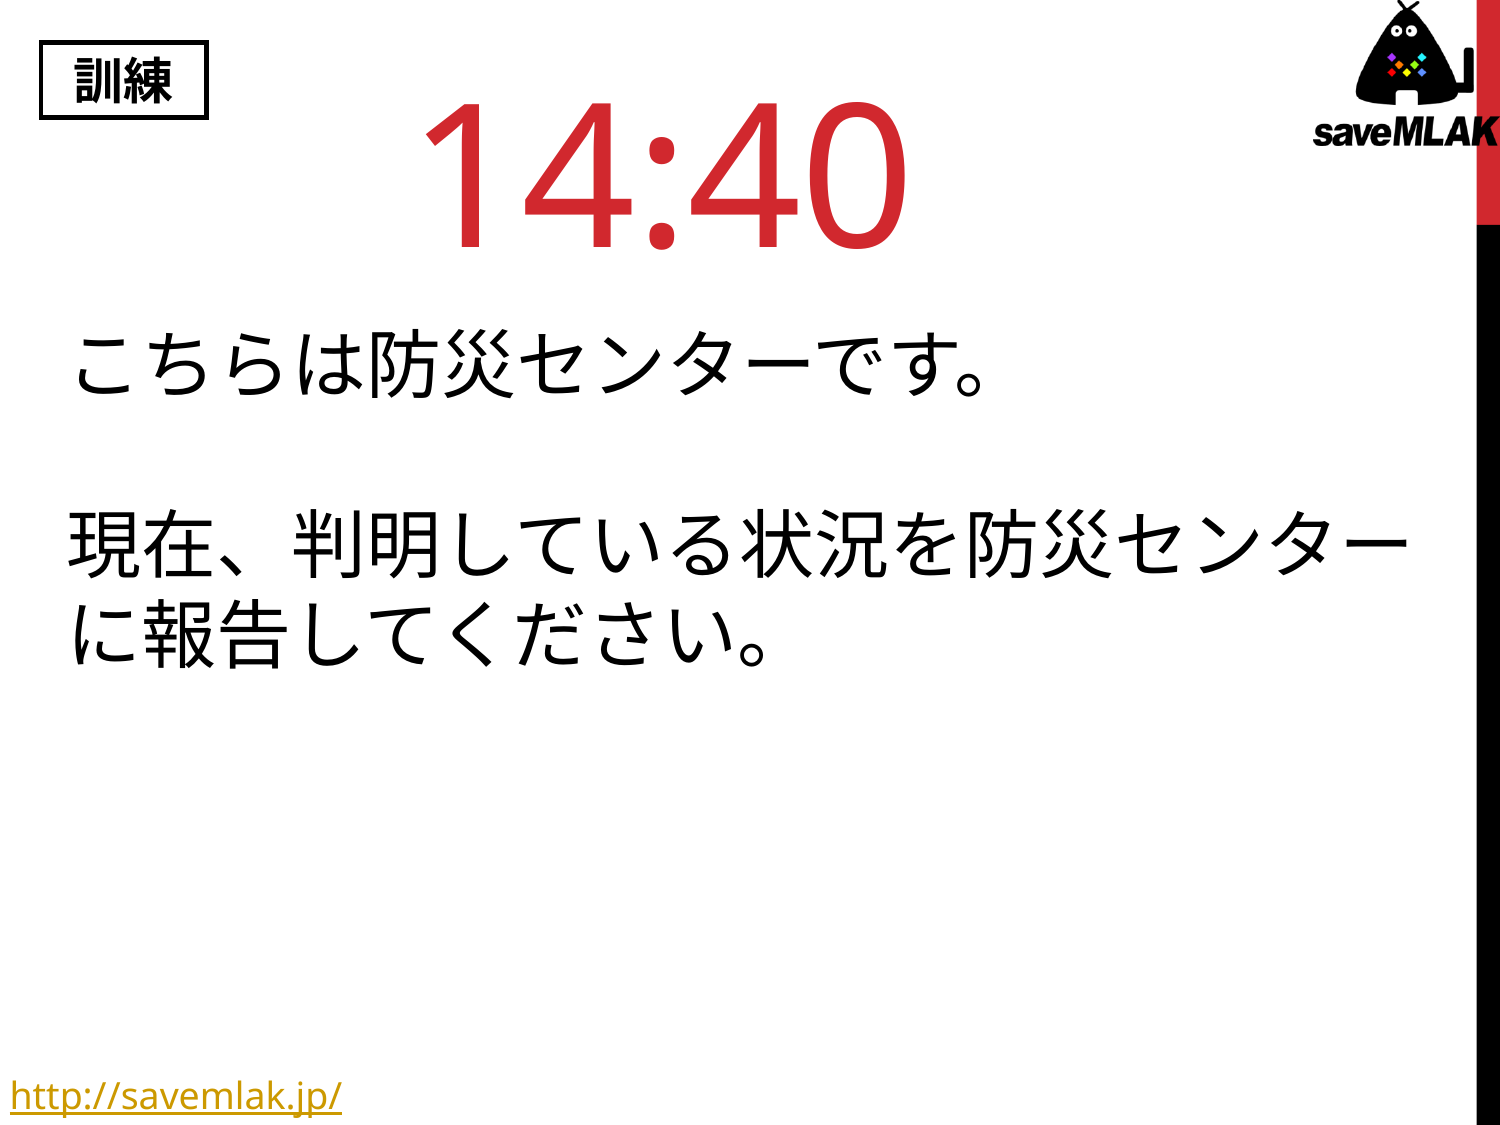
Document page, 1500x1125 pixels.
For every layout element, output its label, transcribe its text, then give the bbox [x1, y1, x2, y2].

text_box 訓練 [41, 42, 207, 118]
picture [1313, 0, 1500, 146]
text_box http://savemlak.jp/ [0, 1064, 358, 1125]
text_box 14:40 [42, 40, 1281, 114]
text_box こちらは防災センターです。 現在、判明している状況を防災センターに報告してください。 [28, 310, 1453, 686]
